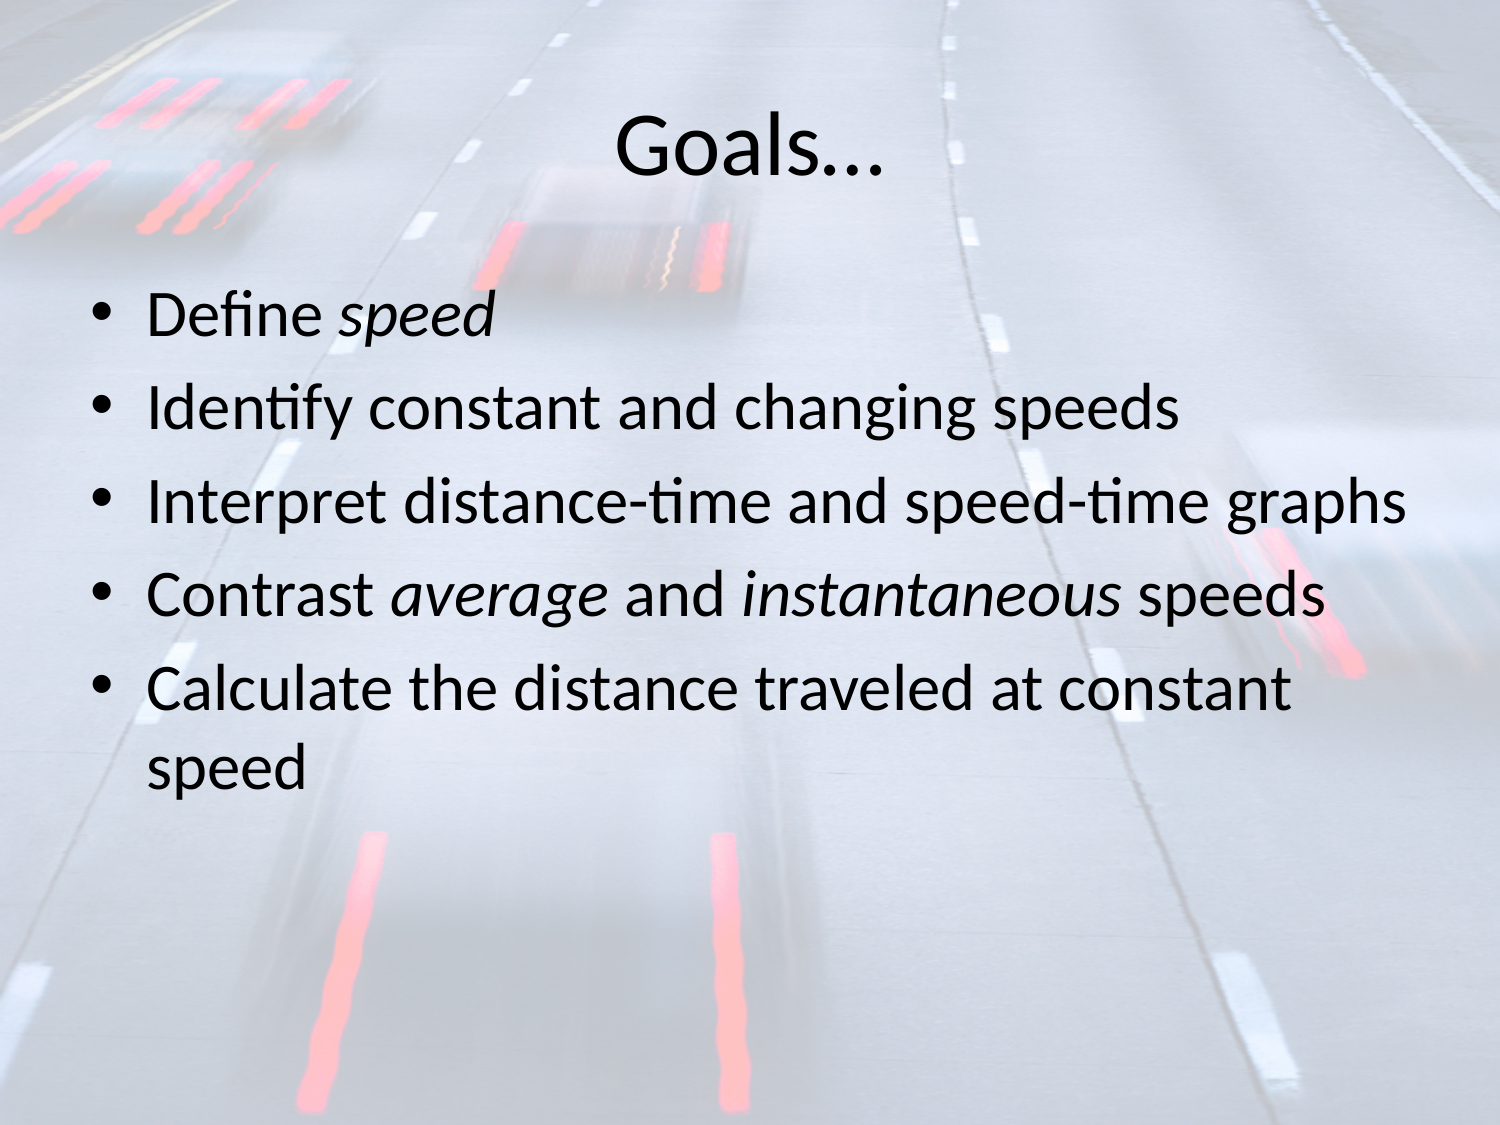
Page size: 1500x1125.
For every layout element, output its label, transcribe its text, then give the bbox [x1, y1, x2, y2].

list Define speed Identify constant and changing speeds Interpret distance-time and speed-time graphs Contrast average and instantaneous speeds Calculate the distance traveled at constant speed [75, 262, 1425, 1005]
title Goals… [75, 45, 1425, 233]
